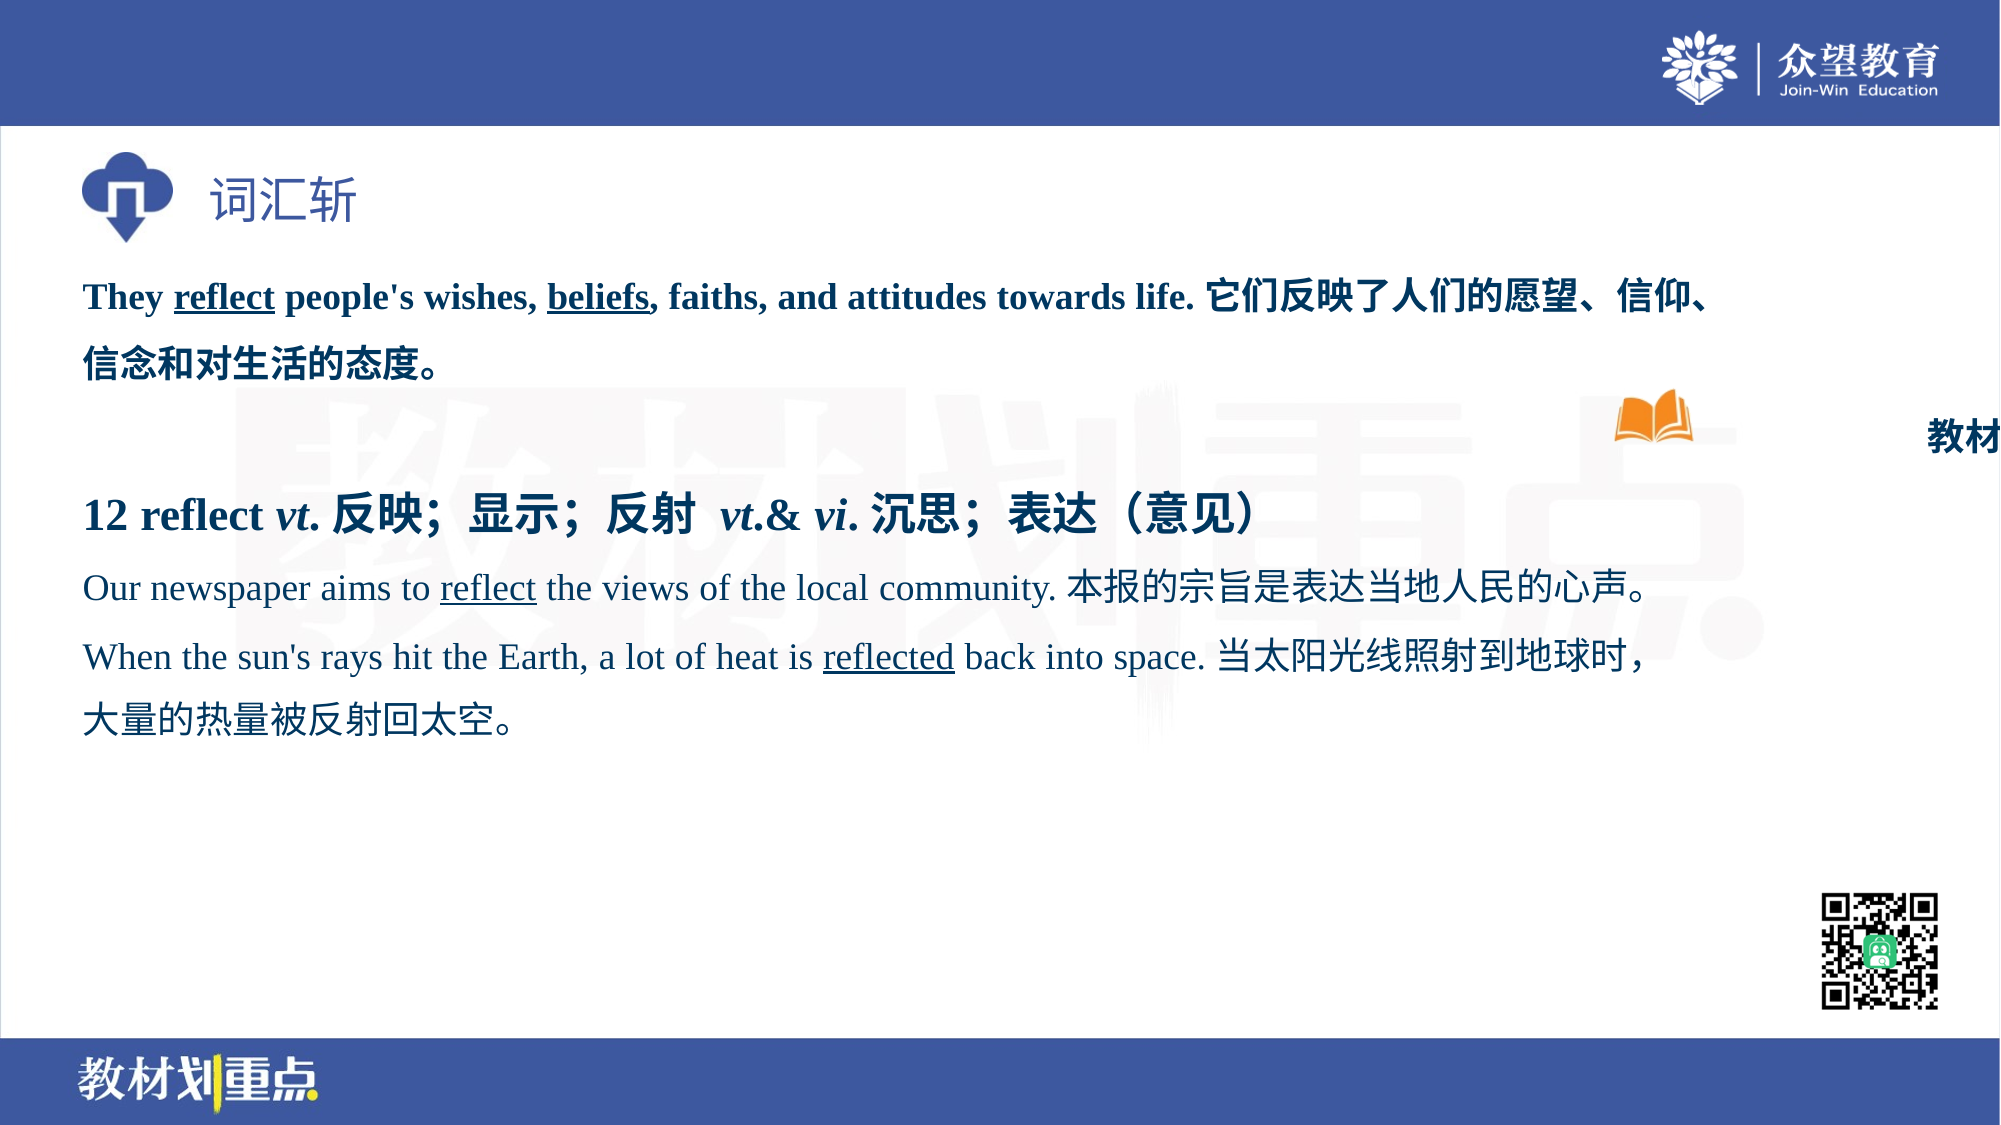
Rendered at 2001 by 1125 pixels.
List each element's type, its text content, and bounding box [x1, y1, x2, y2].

text_box They reflect people's wishes, beliefs, faiths, and attitudes towards life.它们反映了人们的愿望、信仰、 信念和对生活的态度。 教材P5 [82, 248, 1817, 451]
picture [0, 0, 2000, 1125]
text_box 12 reflect vt.反映；显示；反射 vt.& vi.沉思；表达（意见） [82, 457, 1817, 539]
text_box Our newspaper aims to reflect the views of the local community.本报的宗旨是表达当地人民的心声。 When the sun's rays hit the Earth, a lot of heat is reflected back into space.当太阳光线照射到地球时， 大量的热量被反射回太空。 [82, 539, 1817, 735]
